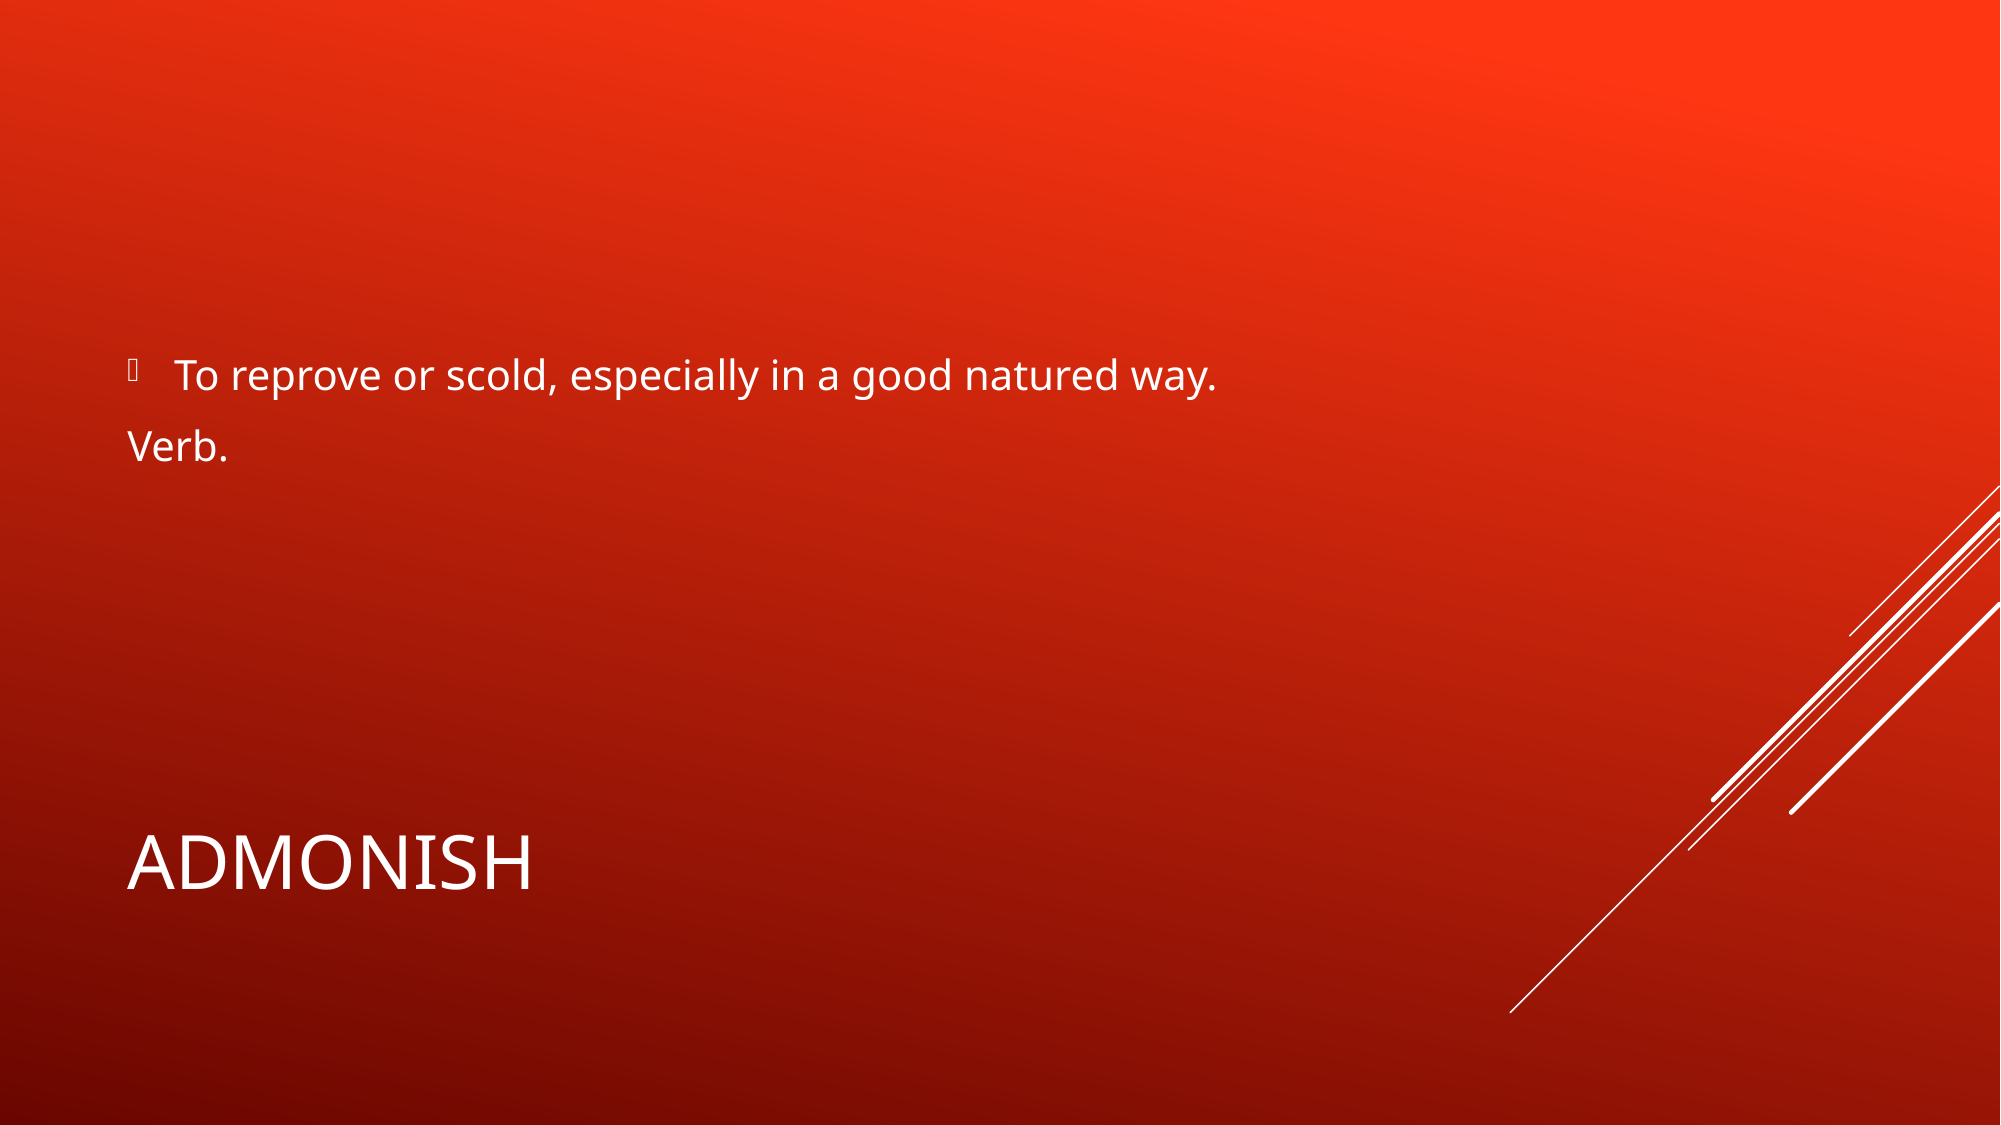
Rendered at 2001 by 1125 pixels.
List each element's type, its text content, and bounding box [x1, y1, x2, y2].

list To reprove or scold, especially in a good natured way. Verb. [112, 112, 1513, 706]
title admonish [112, 736, 1513, 984]
